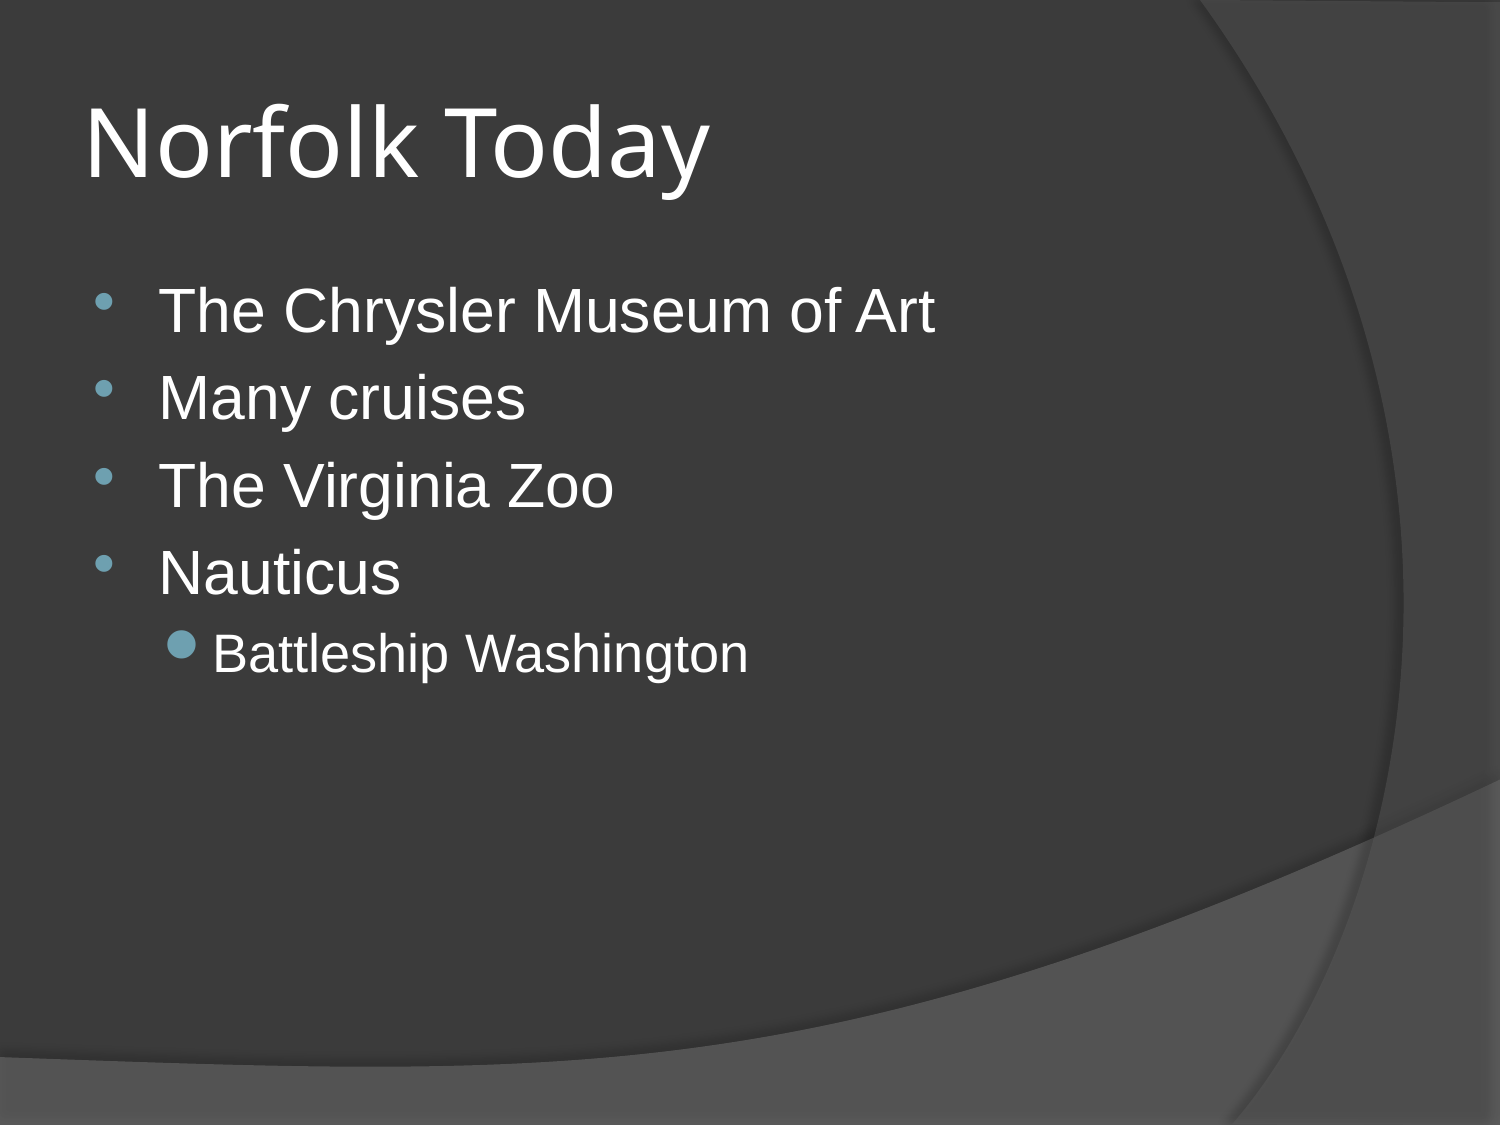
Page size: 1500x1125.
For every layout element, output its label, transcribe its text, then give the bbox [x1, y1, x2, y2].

list The Chrysler Museum of Art Many cruises The Virginia Zoo Nauticus Battleship Washington [75, 262, 1300, 1005]
title Norfolk Today [75, 45, 1300, 233]
